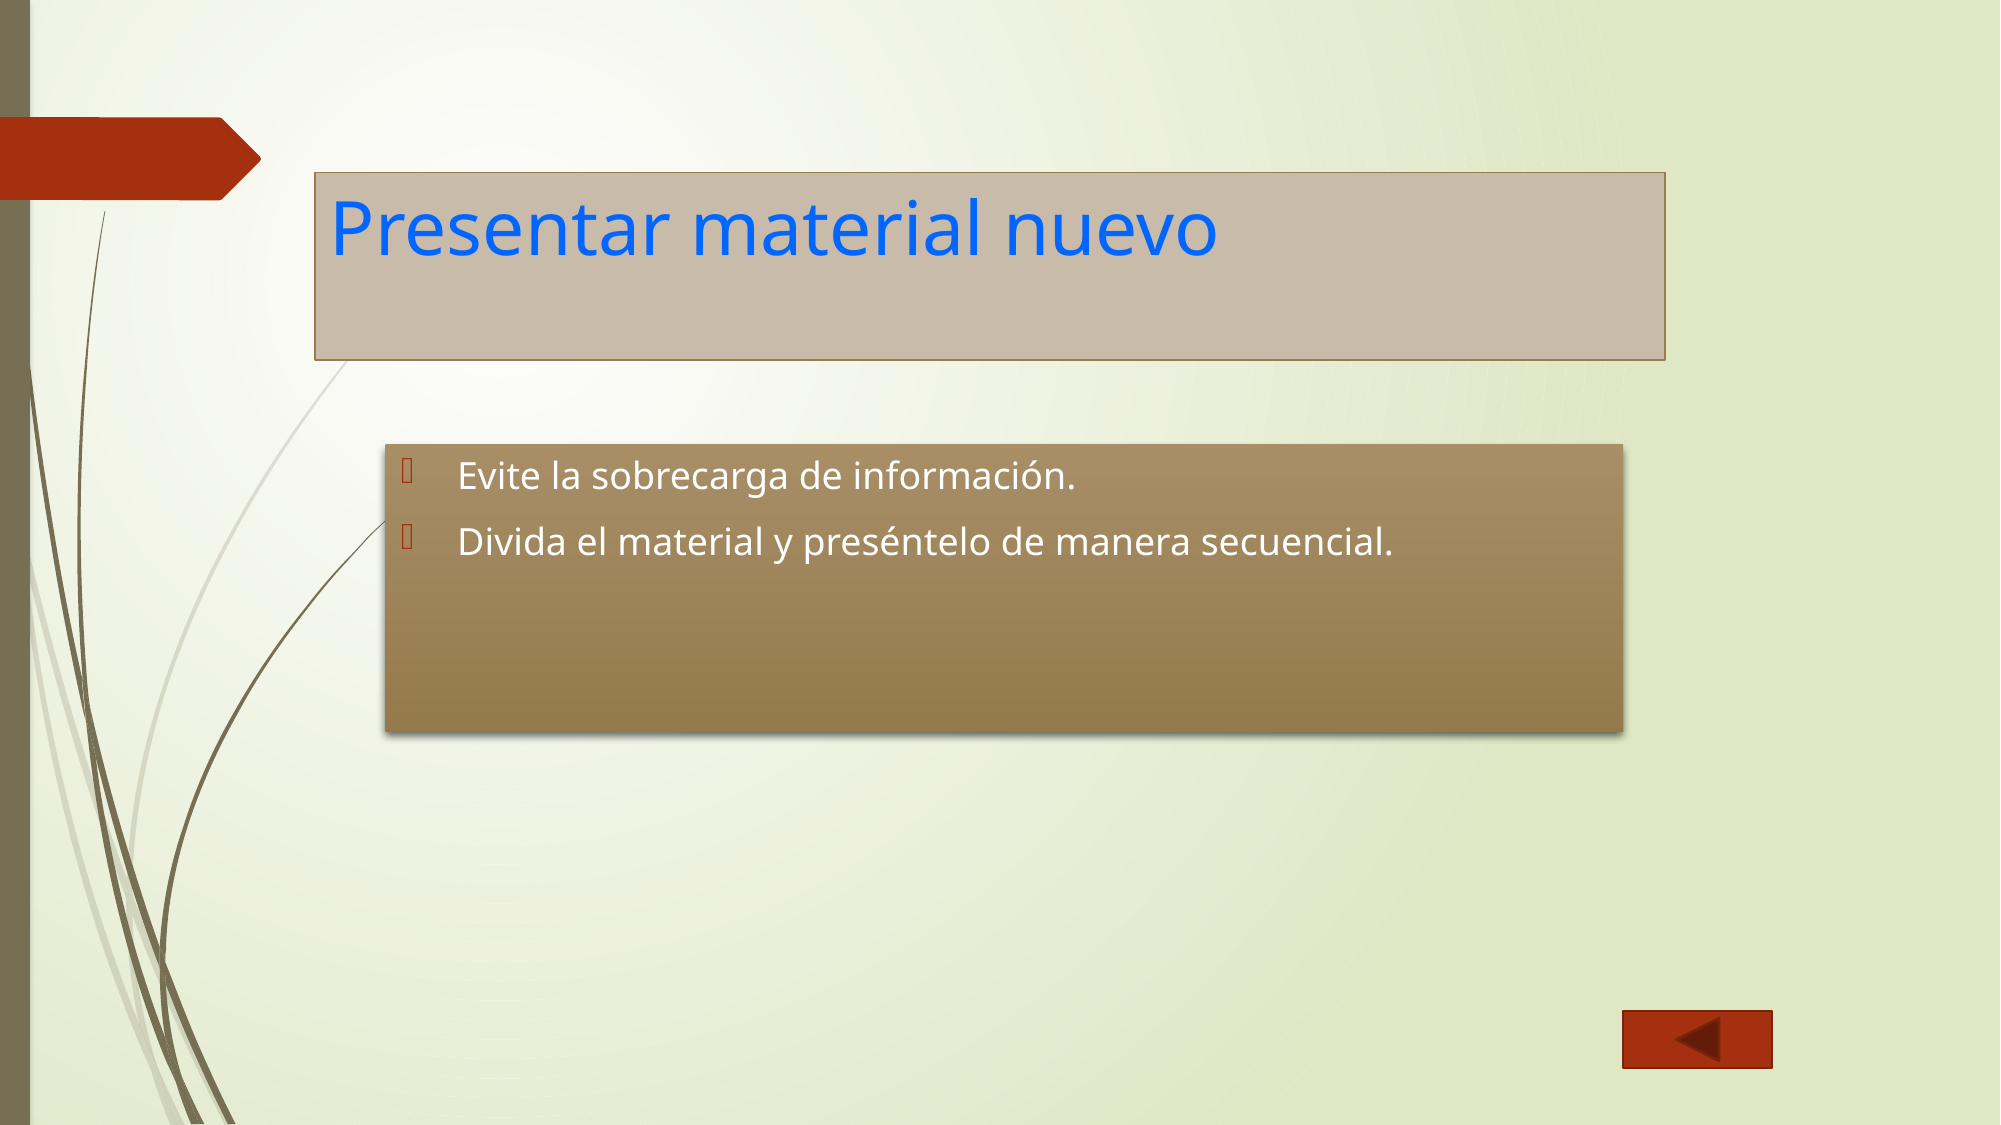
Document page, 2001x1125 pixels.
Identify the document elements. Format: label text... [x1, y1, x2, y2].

text_box [1622, 1010, 1773, 1069]
title Presentar material nuevo [314, 172, 1666, 361]
list Evite la sobrecarga de información. Divida el material y preséntelo de manera secuencial. [385, 444, 1624, 732]
